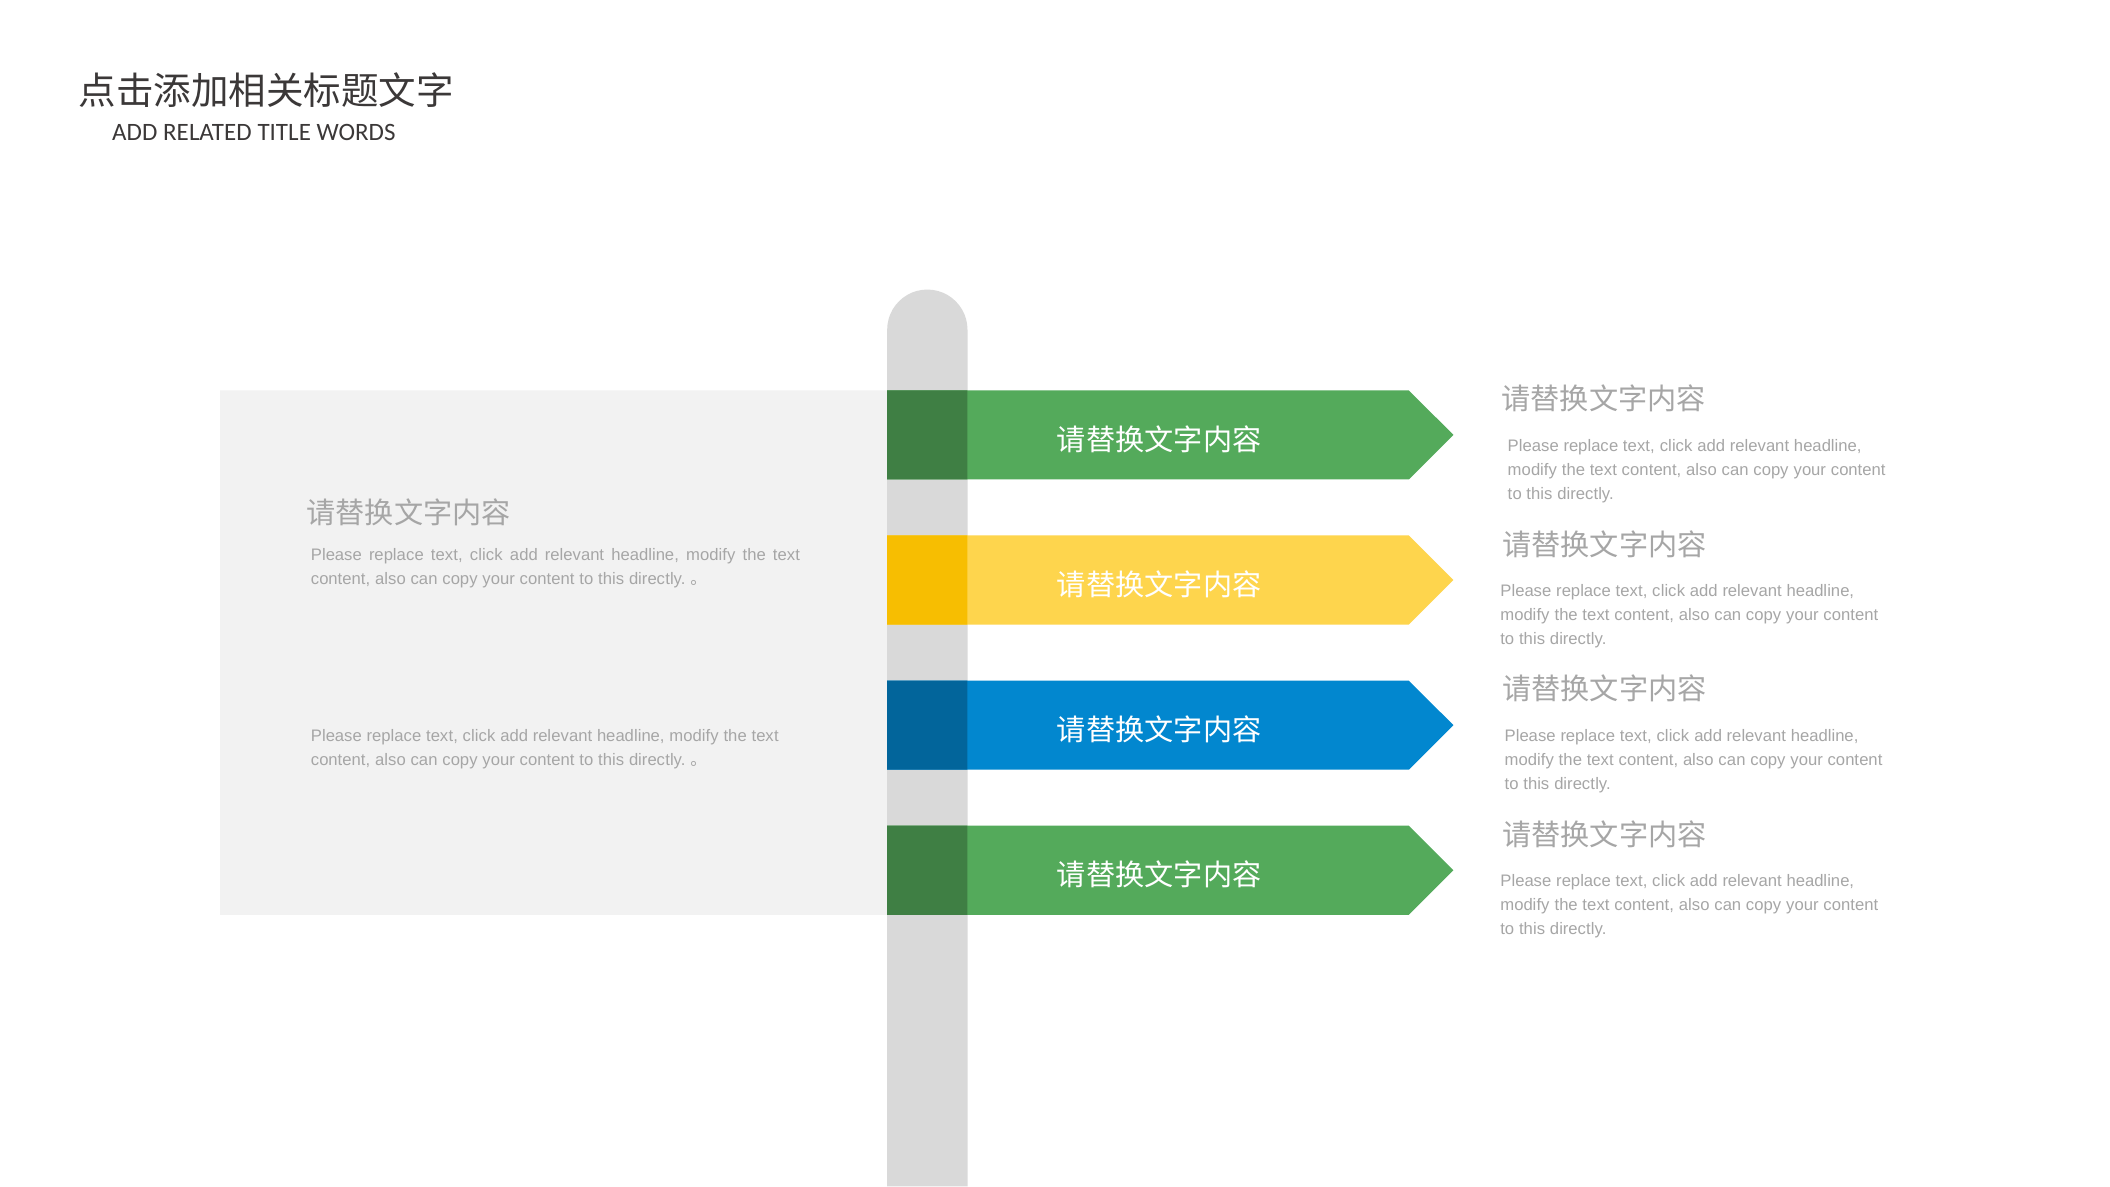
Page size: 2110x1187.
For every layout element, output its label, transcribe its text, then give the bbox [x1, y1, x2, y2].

text_box [887, 770, 969, 825]
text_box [887, 680, 1454, 770]
text_box ADD RELATED TITLE WORDS [96, 107, 413, 154]
text_box [887, 480, 969, 535]
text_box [1485, 656, 1900, 800]
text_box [887, 825, 1454, 915]
text_box 点击添加相关标题文字 [62, 59, 470, 121]
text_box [887, 535, 1454, 625]
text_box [1485, 801, 1896, 945]
text_box [887, 625, 969, 680]
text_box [1485, 366, 1903, 510]
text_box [887, 390, 1454, 480]
text_box [886, 288, 969, 390]
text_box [1485, 511, 1896, 655]
text_box [886, 915, 969, 1187]
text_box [220, 390, 887, 915]
